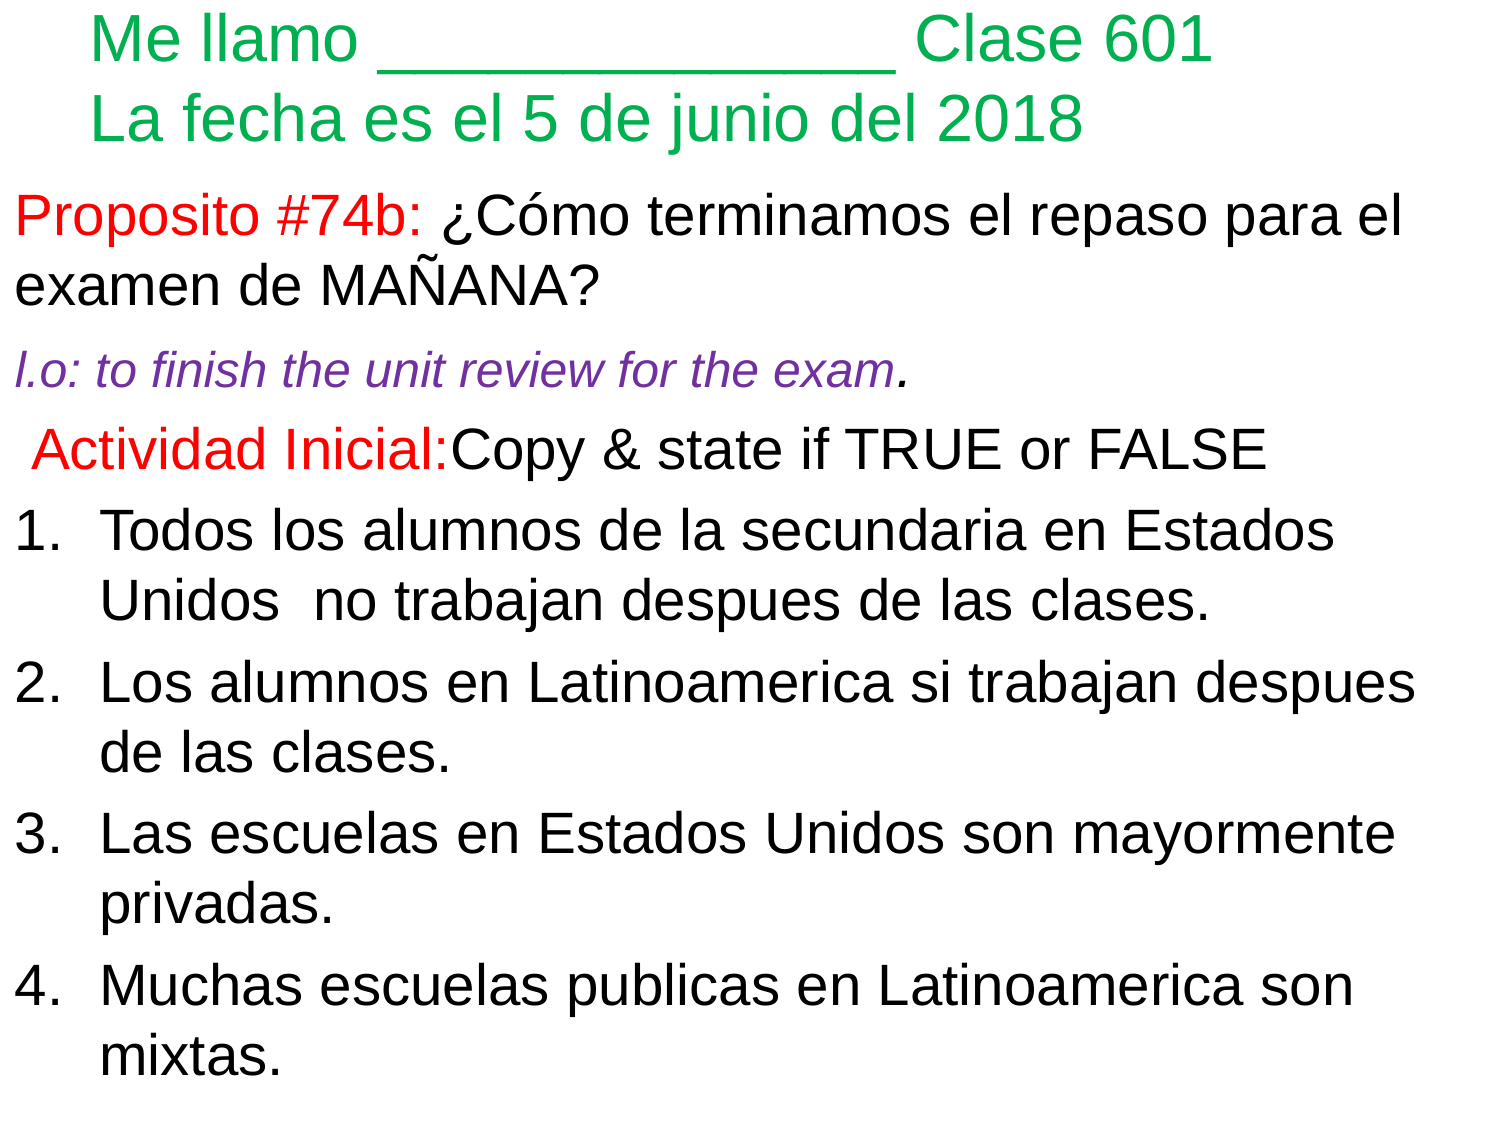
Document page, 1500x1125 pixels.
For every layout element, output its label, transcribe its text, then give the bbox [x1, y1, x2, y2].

text_box Me llamo ______________ Clase 601 La fecha es el 5 de junio del 2018 [74, 0, 1425, 170]
text_box Proposito #74b: ¿Cómo terminamos el repaso para el examen de MAÑANA? l.o: to finish the unit review for the exam. Actividad Inicial:Copy & state if TRUE or FALSE Todos los alumnos de la secundaria en Estados Unidos no trabajan despues de las clases. Los alumnos en Latinoamerica si trabajan despues de las clases. Las escuelas en Estados Unidos son mayormente privadas. Muchas escuelas publicas en Latinoamerica son mixtas. [0, 170, 1500, 913]
